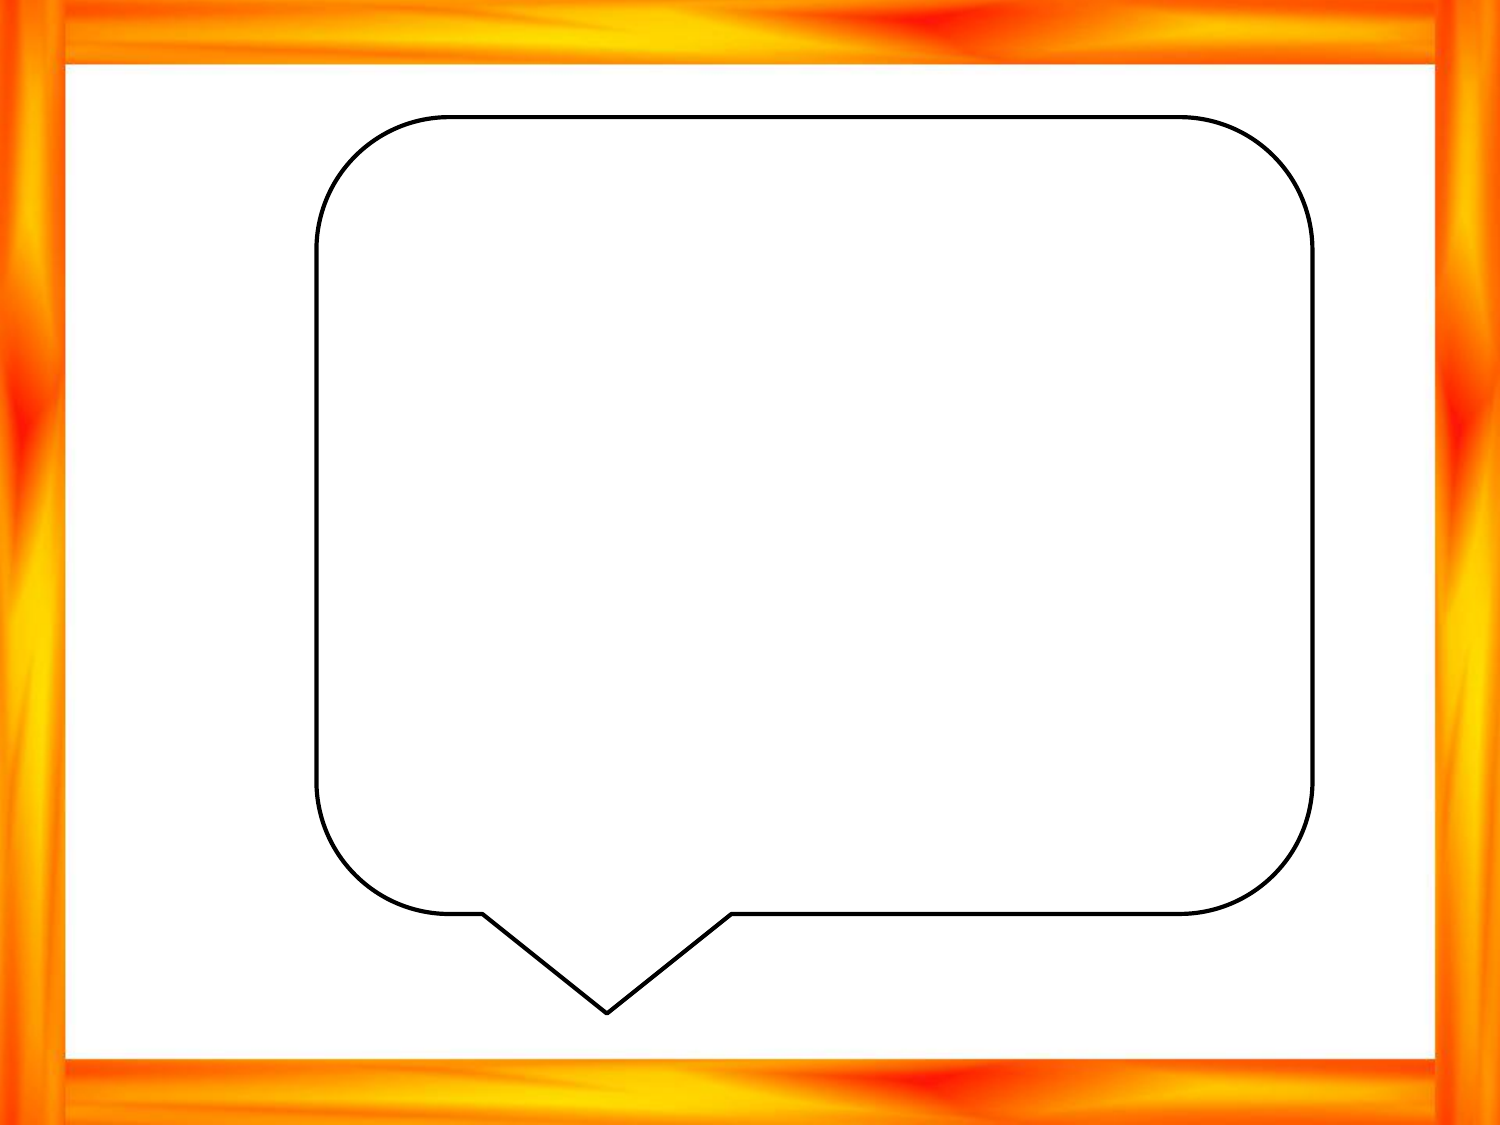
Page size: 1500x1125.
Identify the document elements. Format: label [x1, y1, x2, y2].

text_box [314, 115, 1315, 1016]
picture [0, 0, 1500, 1125]
